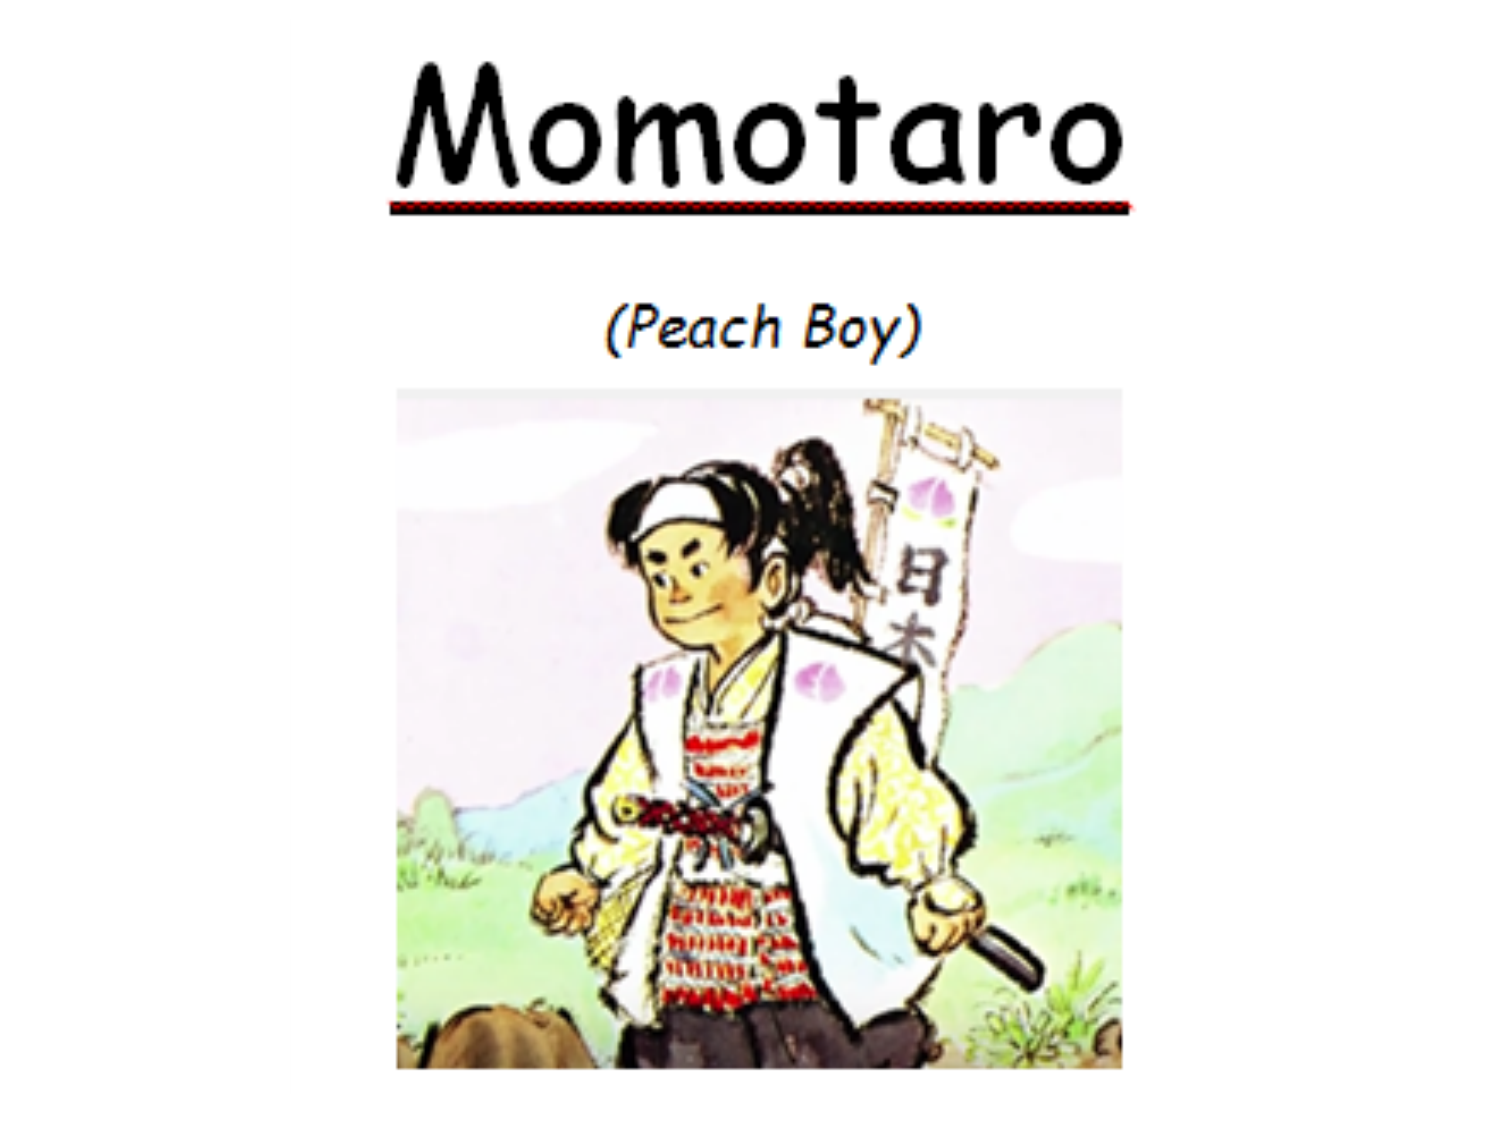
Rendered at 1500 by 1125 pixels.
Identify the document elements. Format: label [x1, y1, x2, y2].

picture [289, 18, 1171, 1095]
